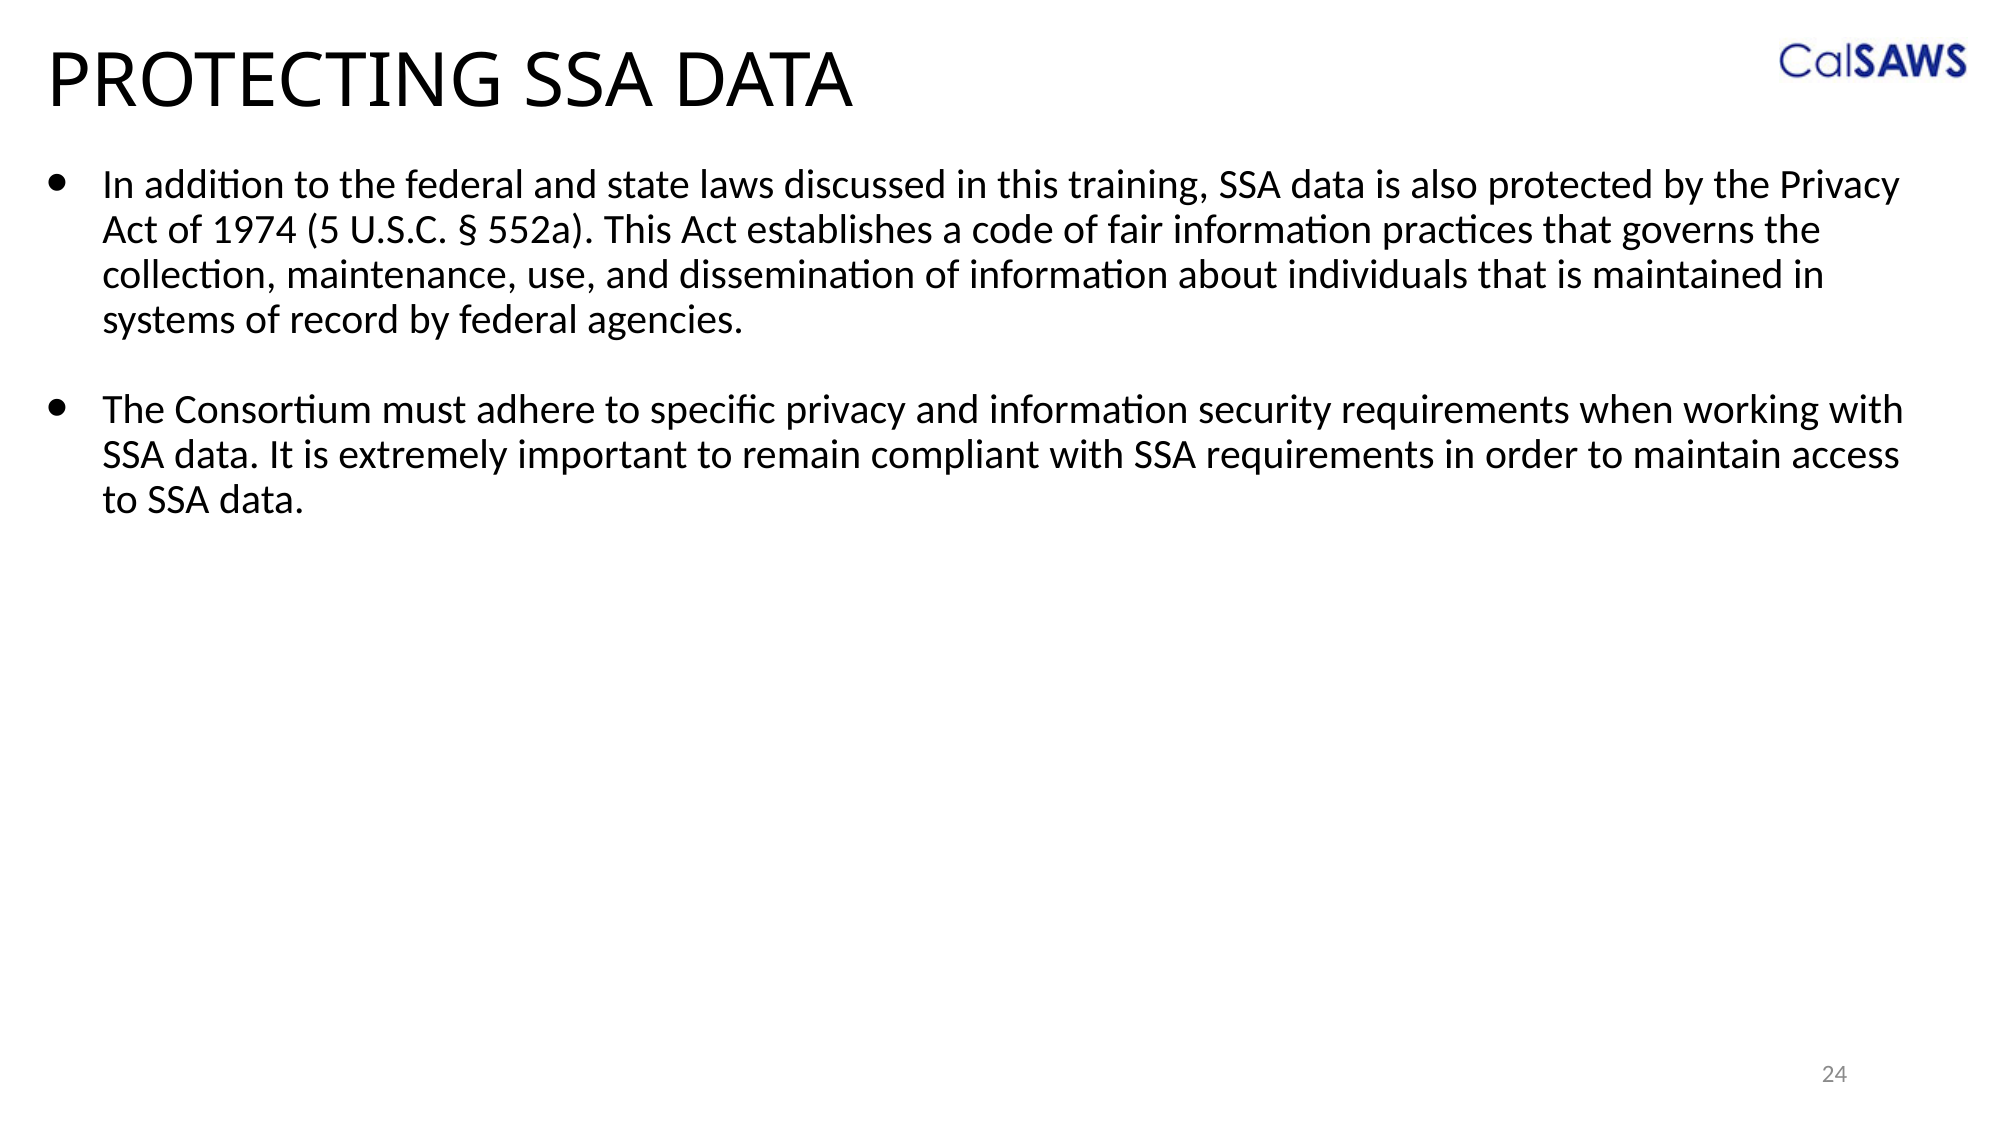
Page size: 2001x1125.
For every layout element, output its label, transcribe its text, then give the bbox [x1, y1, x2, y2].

slide_number 24 [1412, 1042, 1863, 1103]
title PROTECTING SSA DATA [31, 34, 1568, 154]
text_box In addition to the federal and state laws discussed in this training, SSA data is also protected by the Privacy Act of 1974 (5 U.S.C. § 552a). This Act establishes a code of fair information practices that governs the collection, maintenance, use, and dissemination of information about individuals that is maintained in systems of record by federal agencies. The Consortium must adhere to specific privacy and information security requirements when working with SSA data. It is extremely important to remain compliant with SSA requirements in order to maintain access to SSA data. [31, 154, 1924, 783]
picture [1779, 37, 1968, 83]
